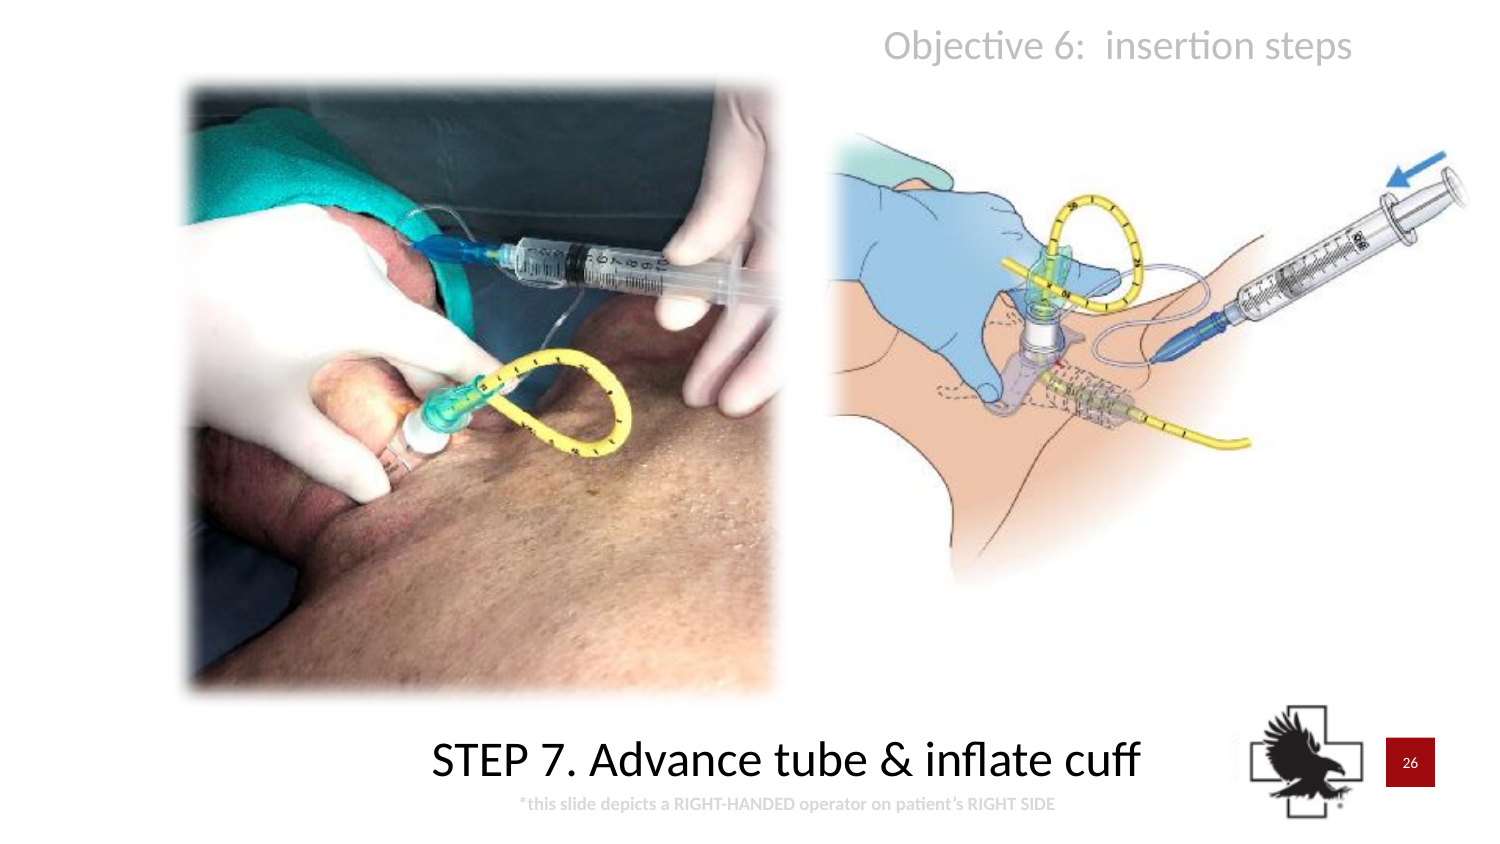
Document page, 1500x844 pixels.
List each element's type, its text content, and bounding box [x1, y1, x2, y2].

text_box STEP 7. Advance tube & inflate cuff [416, 718, 1157, 794]
text_box Objective 6: insertion steps [868, 10, 1387, 75]
slide_number 26 [1386, 737, 1435, 787]
picture [161, 81, 799, 696]
picture [1229, 694, 1375, 831]
text_box *this slide depicts a RIGHT-HANDED operator on patient’s RIGHT SIDE [503, 794, 1070, 822]
picture [820, 124, 1475, 616]
